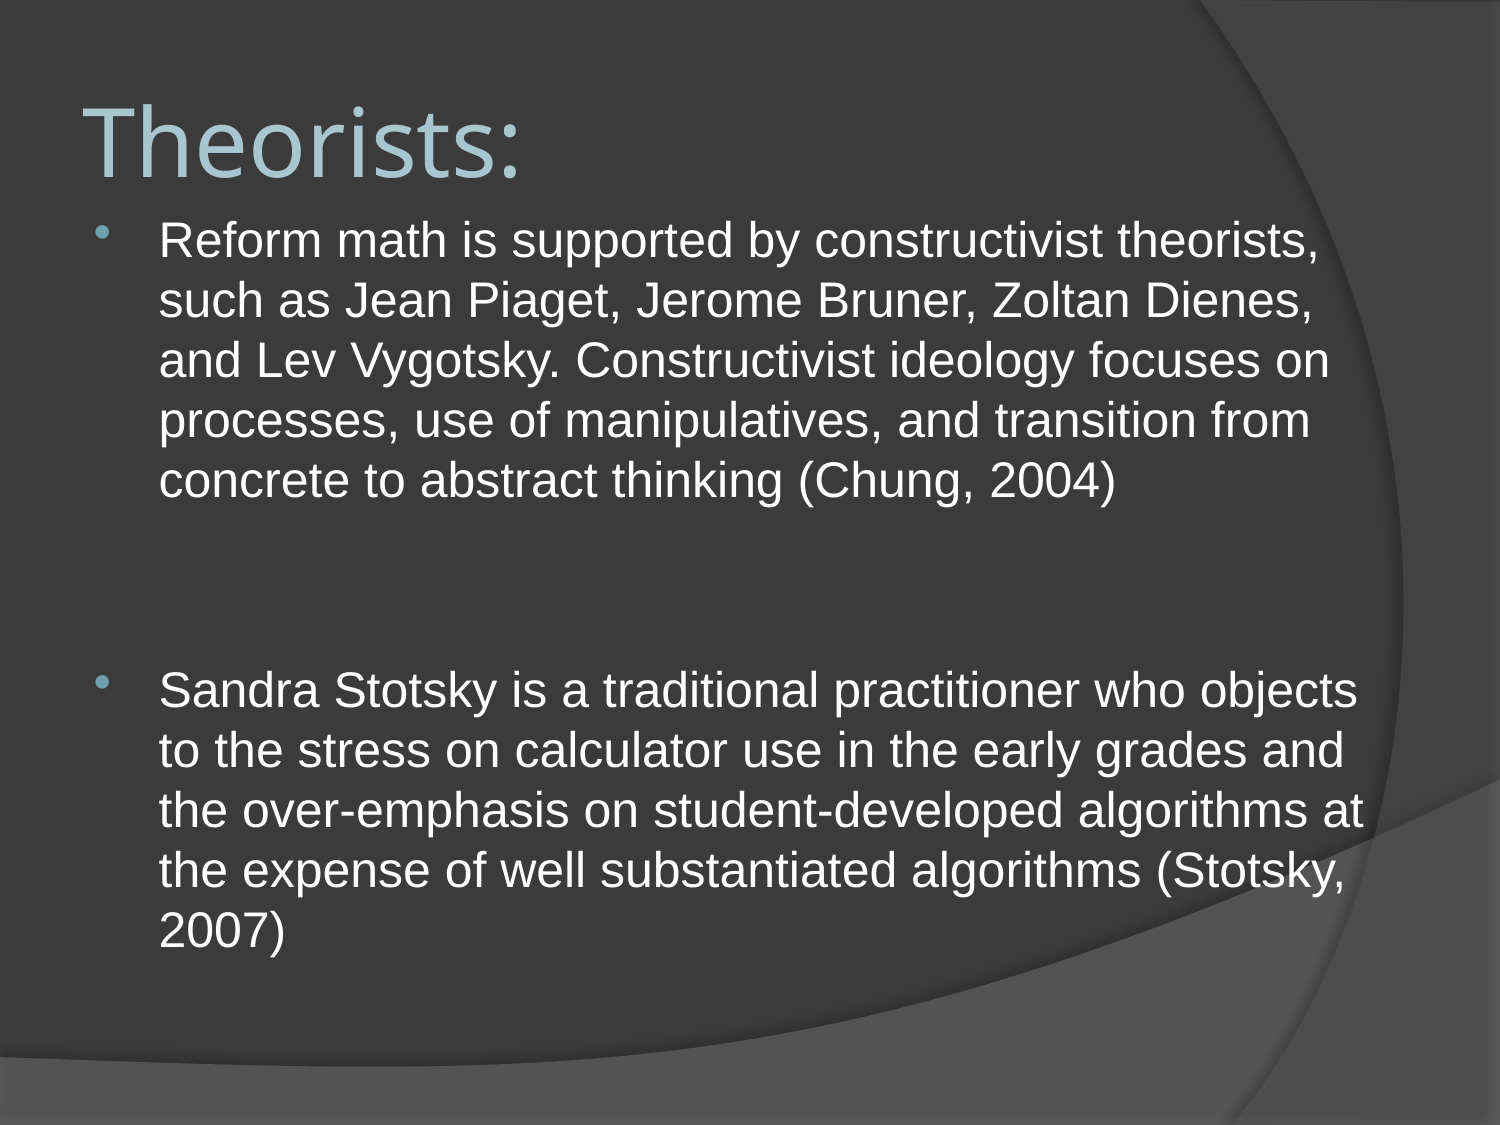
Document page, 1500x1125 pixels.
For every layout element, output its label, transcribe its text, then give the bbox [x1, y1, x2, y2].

title Theorists: [75, 45, 1300, 200]
list Reform math is supported by constructivist theorists, such as Jean Piaget, Jerome Bruner, Zoltan Dienes, and Lev Vygotsky. Constructivist ideology focuses on processes, use of manipulatives, and transition from concrete to abstract thinking (Chung, 2004) Sandra Stotsky is a traditional practitioner who objects to the stress on calculator use in the early grades and the over-emphasis on student-developed algorithms at the expense of well substantiated algorithms (Stotsky, 2007) [75, 200, 1413, 1005]
